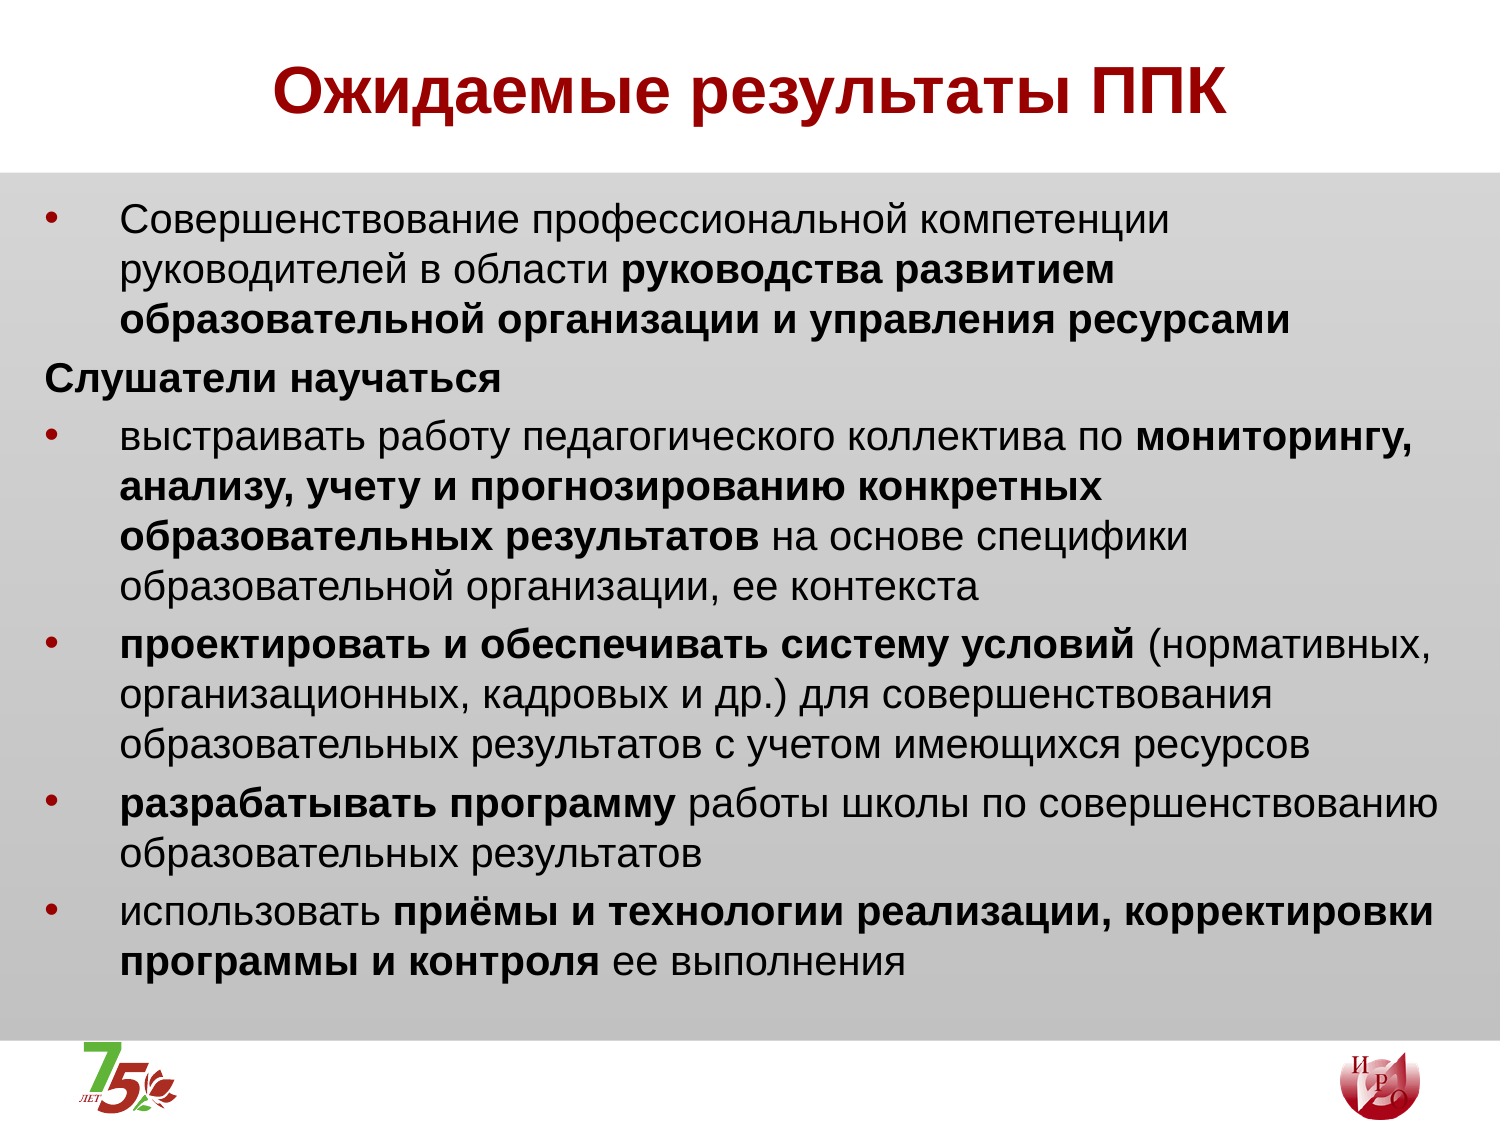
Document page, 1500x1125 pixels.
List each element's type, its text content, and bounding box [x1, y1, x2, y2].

title Ожидаемые результаты ППК [0, 0, 1500, 173]
list Совершенствование профессиональной компетенции руководителей в области руководства развитием образовательной организации и управления ресурсами Слушатели научаться выстраивать работу педагогического коллектива по мониторингу, анализу, учету и прогнозированию конкретных образовательных результатов на основе специфики образовательной организации, ее контекста проектировать и обеспечивать систему условий (нормативных, организационных, кадровых и др.) для совершенствования образовательных результатов с учетом имеющихся ресурсов разрабатывать программу работы школы по совершенствованию образовательных результатов использовать приёмы и технологии реализации, корректировки программы и контроля ее выполнения [29, 184, 1483, 1006]
picture [1340, 1040, 1420, 1120]
